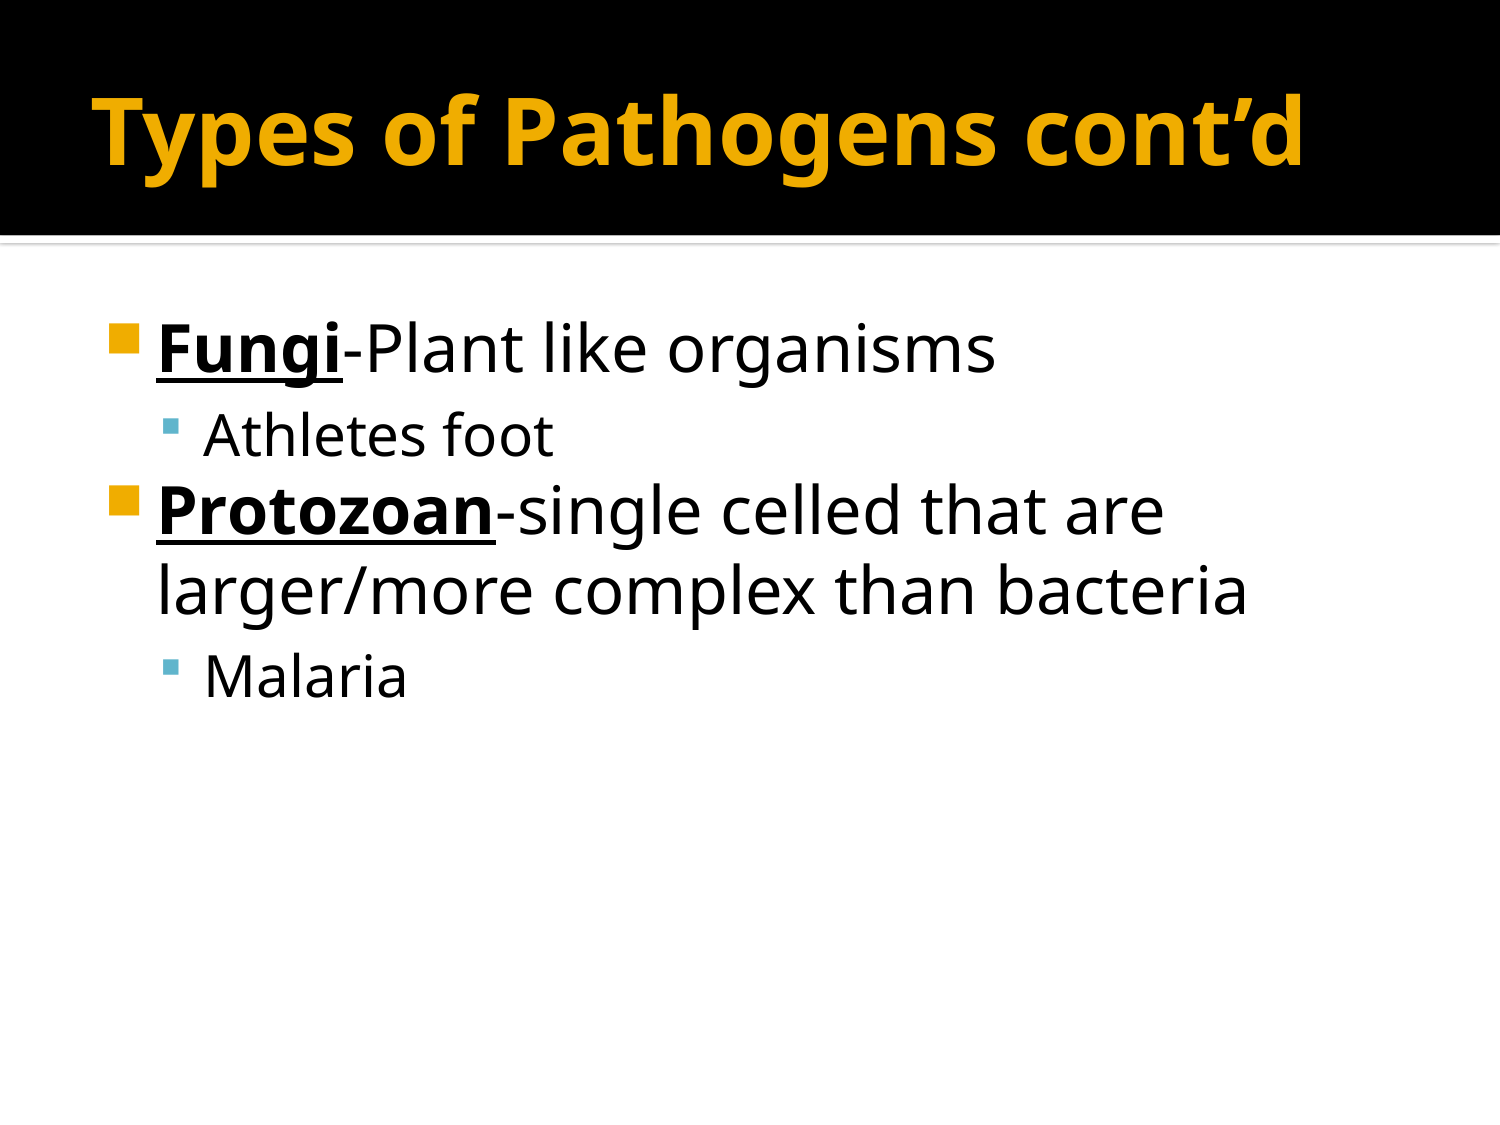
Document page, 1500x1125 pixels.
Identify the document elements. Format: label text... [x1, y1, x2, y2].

title Types of Pathogens cont’d [75, 25, 1425, 231]
list Fungi-Plant like organisms Athletes foot Protozoan-single celled that are larger/more complex than bacteria Malaria [75, 291, 1425, 1050]
